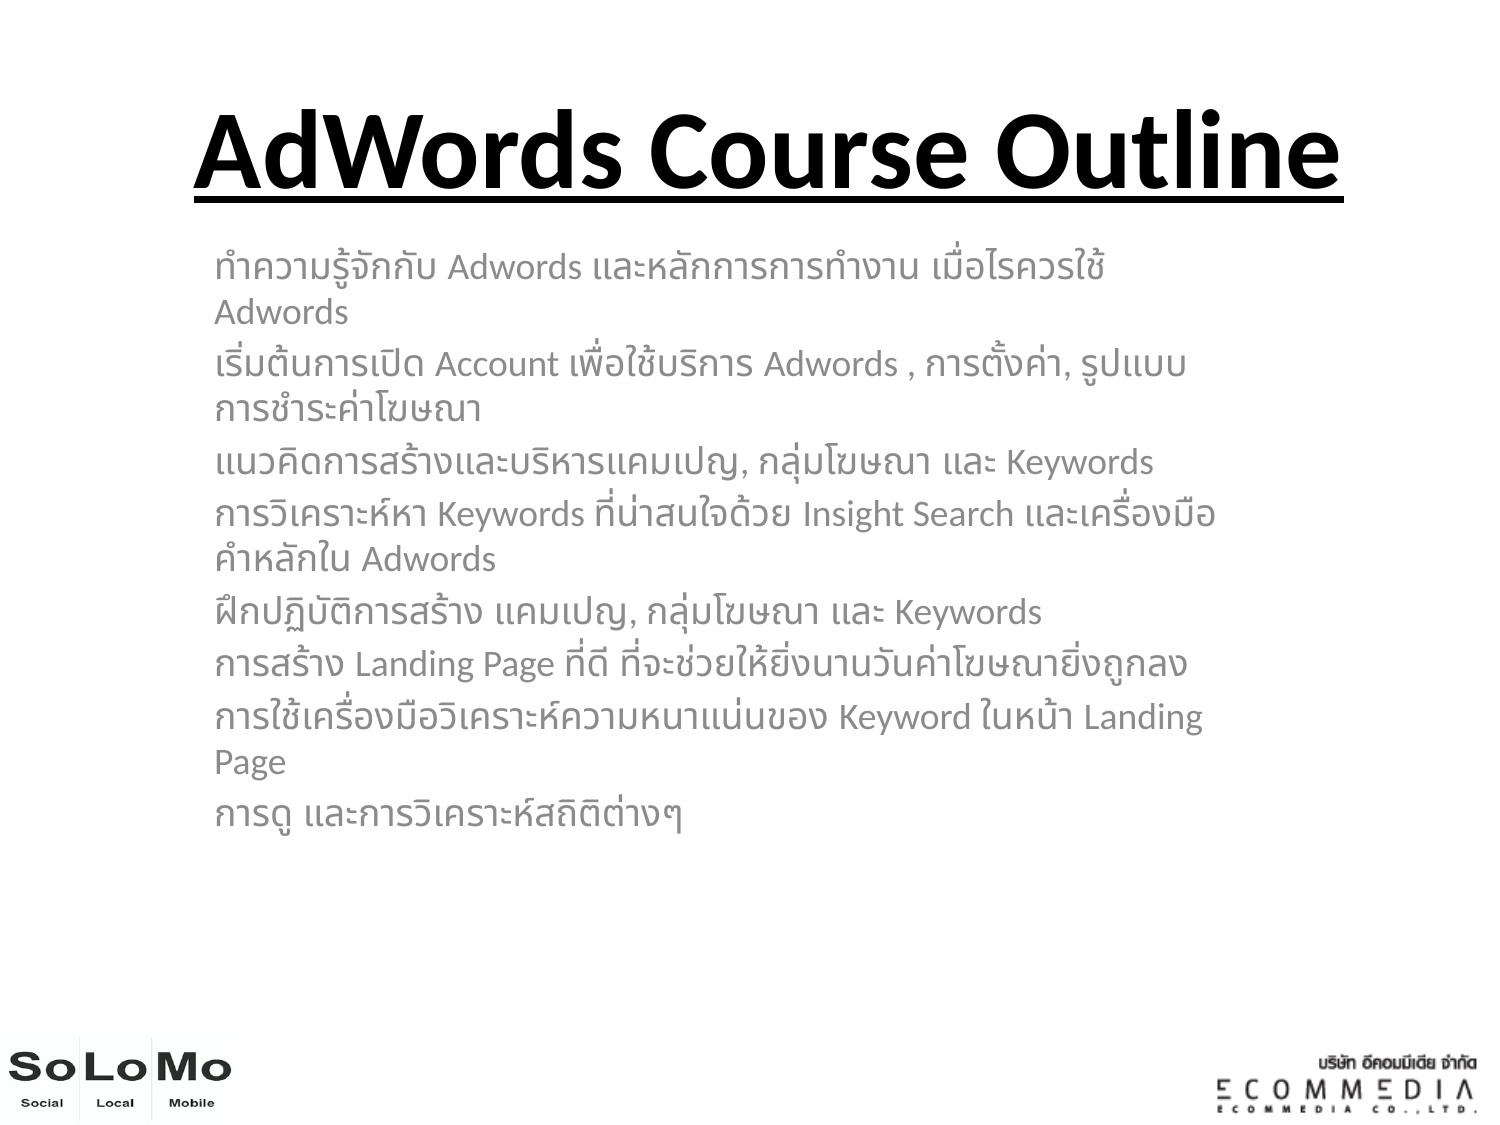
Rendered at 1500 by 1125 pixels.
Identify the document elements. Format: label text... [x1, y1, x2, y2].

title AdWords Course Outline [131, 23, 1407, 265]
picture [1206, 1031, 1489, 1116]
subtitle ทำความรู้จักกับ Adwords และหลักการการทำงาน เมื่อไรควรใช้ Adwords เริ่มต้นการเปิด Account เพื่อใช้บริการ Adwords , การตั้งค่า, รูปแบบการชำระค่าโฆษณา แนวคิดการสร้างและบริหารแคมเปญ, กลุ่มโฆษณา และ Keywords การวิเคราะห์หา Keywords ที่น่าสนใจด้วย Insight Search และเครื่องมือคำหลักใน Adwords ฝึกปฏิบัติการสร้าง แคมเปญ, กลุ่มโฆษณา และ Keywords การสร้าง Landing Page ที่ดี ที่จะช่วยให้ยิ่งนานวันค่าโฆษณายิ่งถูกลง การใช้เครื่องมือวิเคราะห์ความหนาแน่นของ Keyword ในหน้า Landing Page การดู และการวิเคราะห์สถิติต่างๆ [199, 234, 1250, 938]
picture [0, 1031, 237, 1125]
